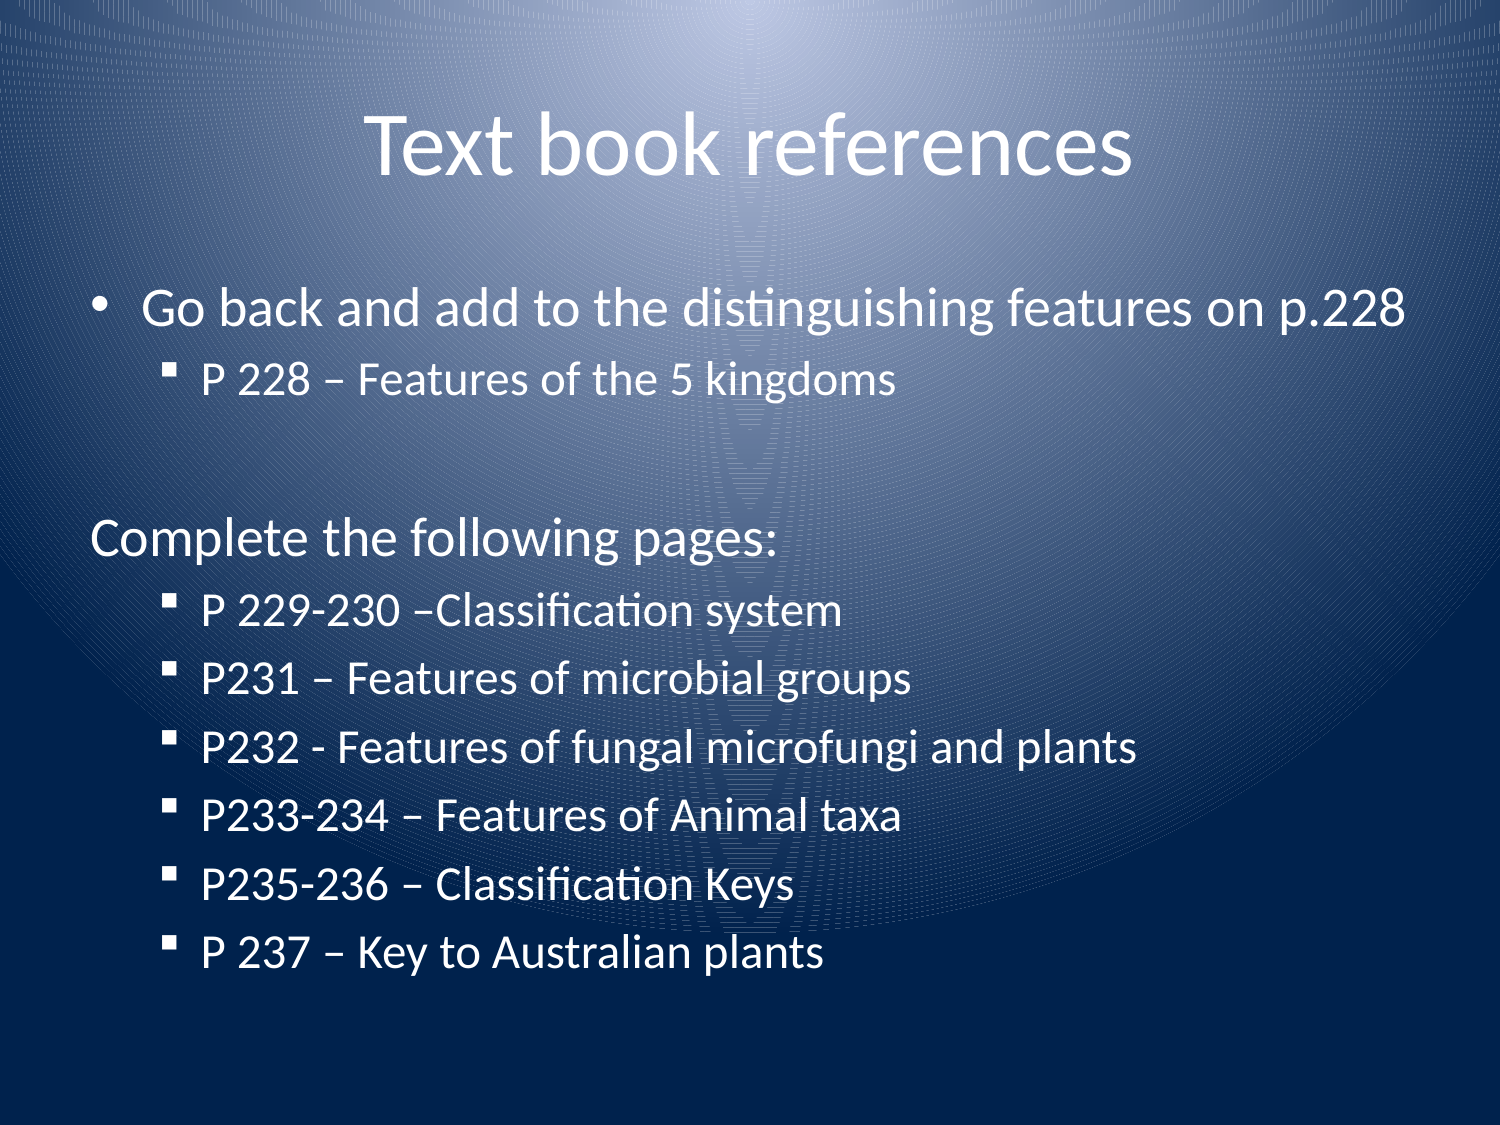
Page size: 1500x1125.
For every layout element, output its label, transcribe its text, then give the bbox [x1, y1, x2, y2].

title Text book references [75, 45, 1425, 233]
list Go back and add to the distinguishing features on p.228 P 228 – Features of the 5 kingdoms Complete the following pages: P 229-230 –Classification system P231 – Features of microbial groups P232 - Features of fungal microfungi and plants P233-234 – Features of Animal taxa P235-236 – Classification Keys P 237 – Key to Australian plants [75, 262, 1425, 1005]
